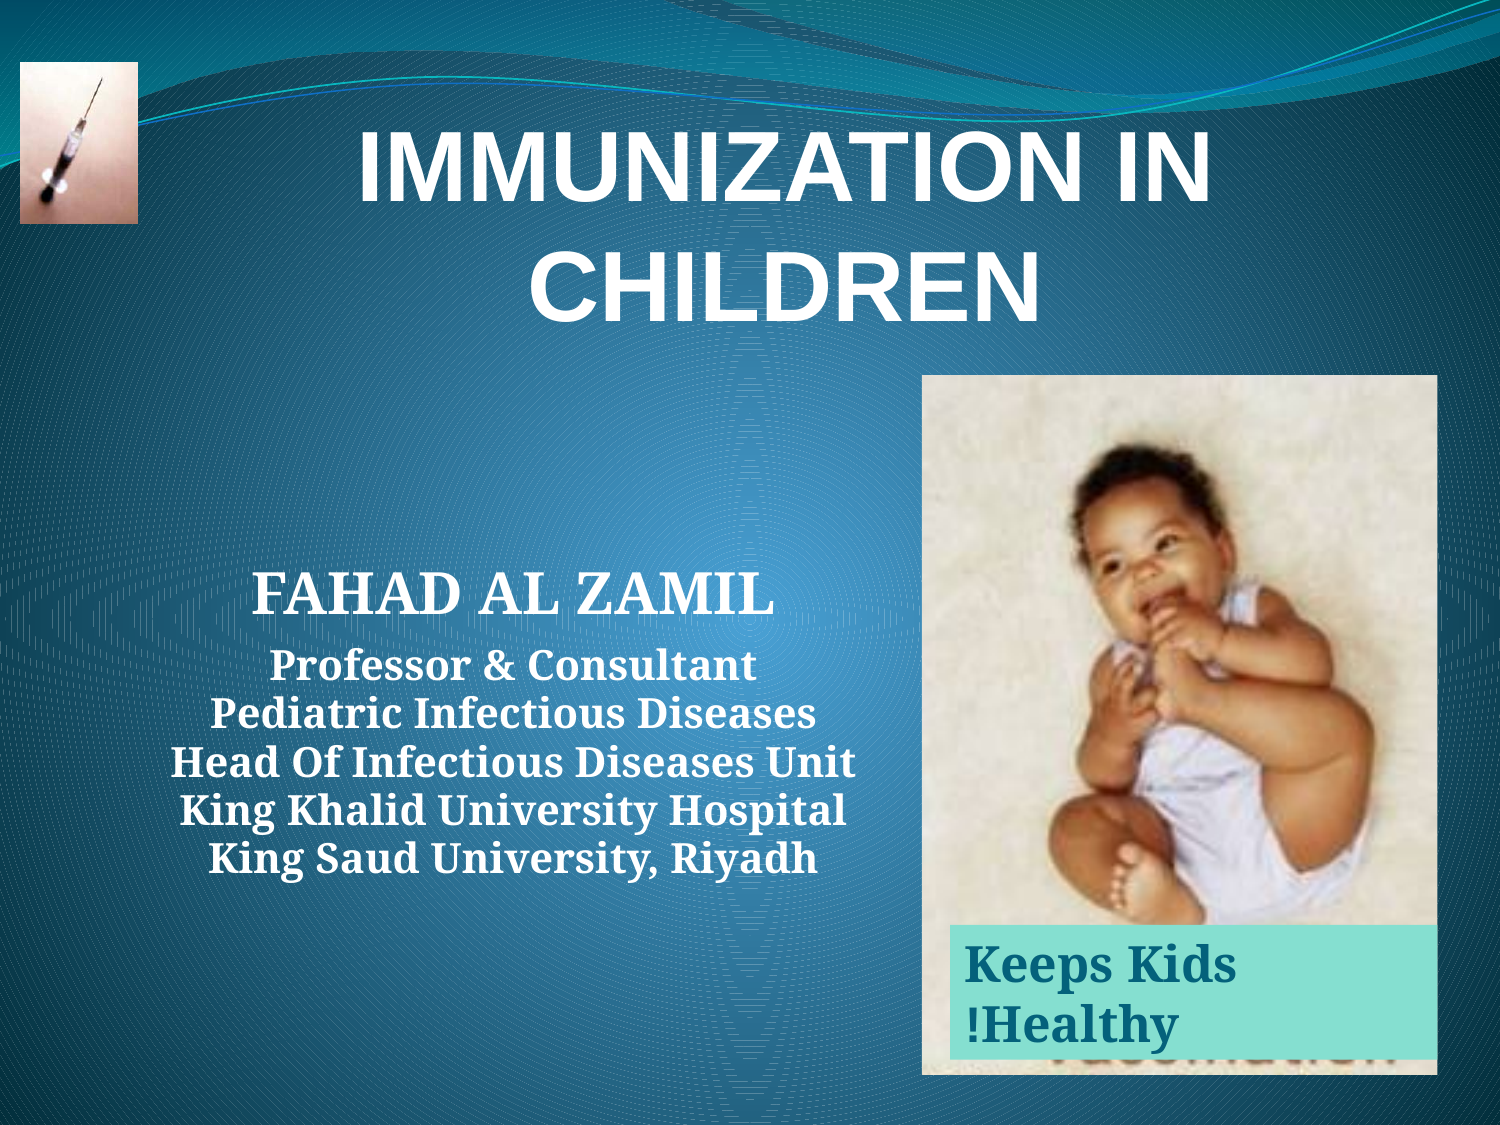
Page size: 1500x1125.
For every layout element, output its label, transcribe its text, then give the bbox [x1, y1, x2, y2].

title IMMUNIZATION IN CHILDREN [150, 99, 1425, 342]
picture [20, 63, 138, 224]
subtitle FAHAD AL ZAMIL Professor & Consultant Pediatric Infectious Diseases Head Of Infectious Diseases Unit King Khalid University Hospital King Saud University, Riyadh [87, 562, 914, 988]
picture [921, 374, 1438, 1076]
